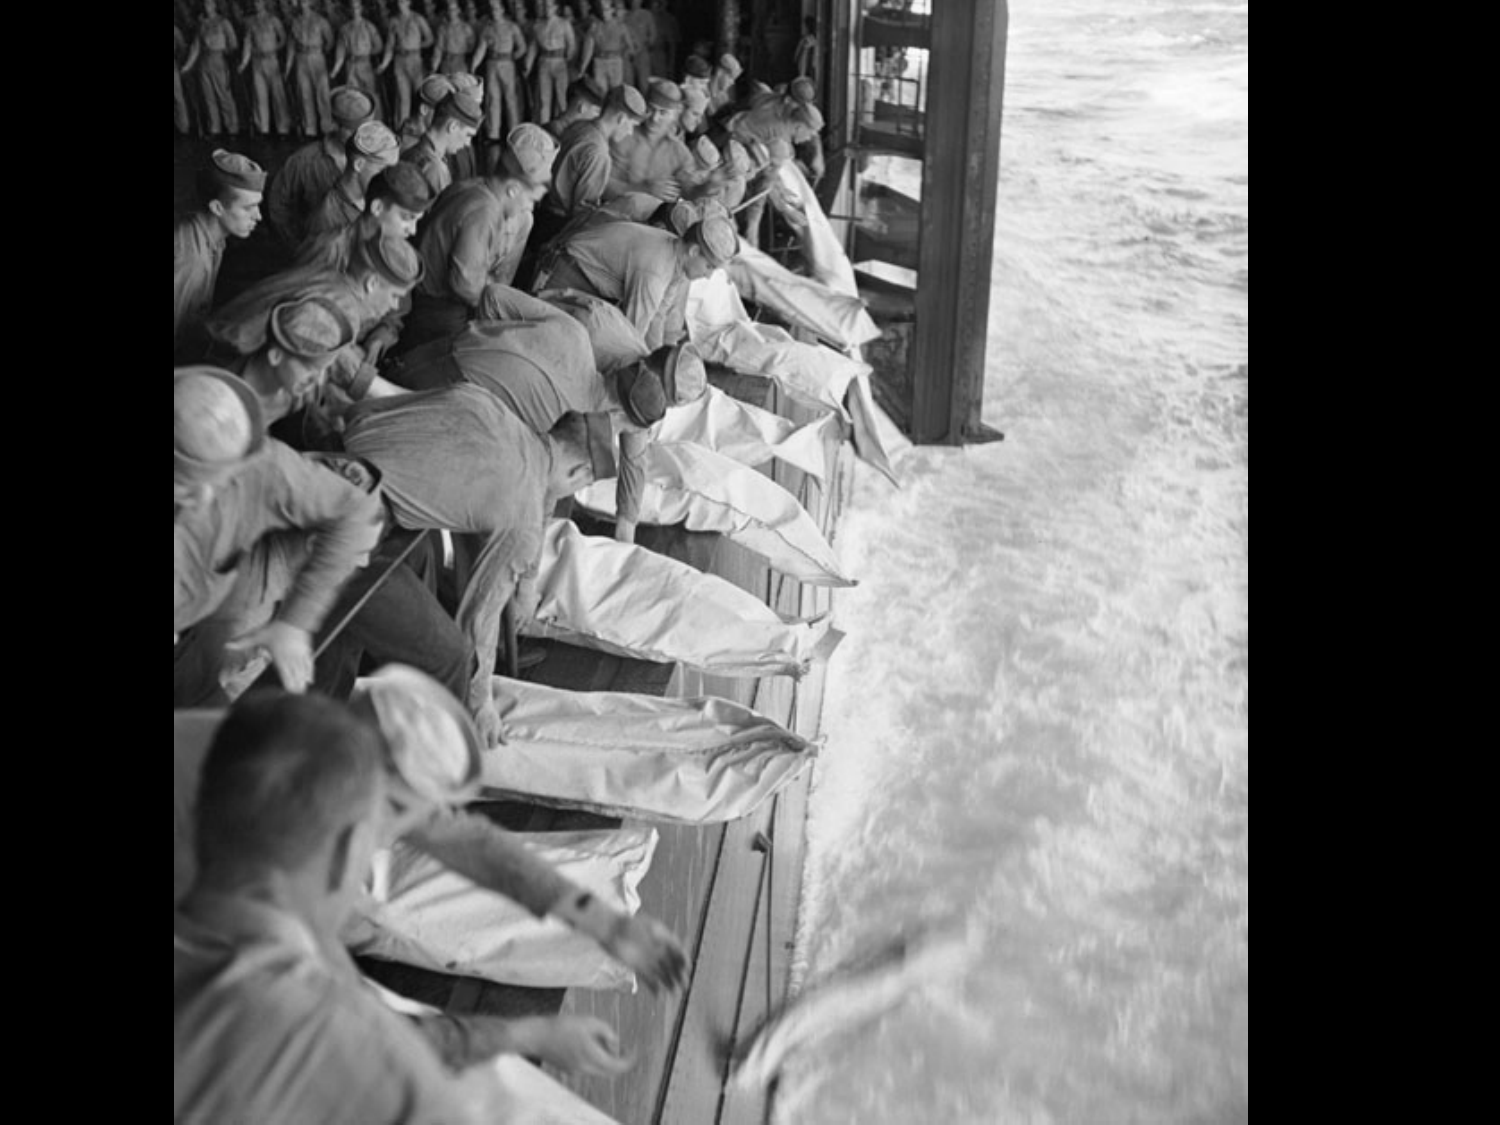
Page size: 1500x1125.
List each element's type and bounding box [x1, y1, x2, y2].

picture [174, 0, 1249, 1125]
